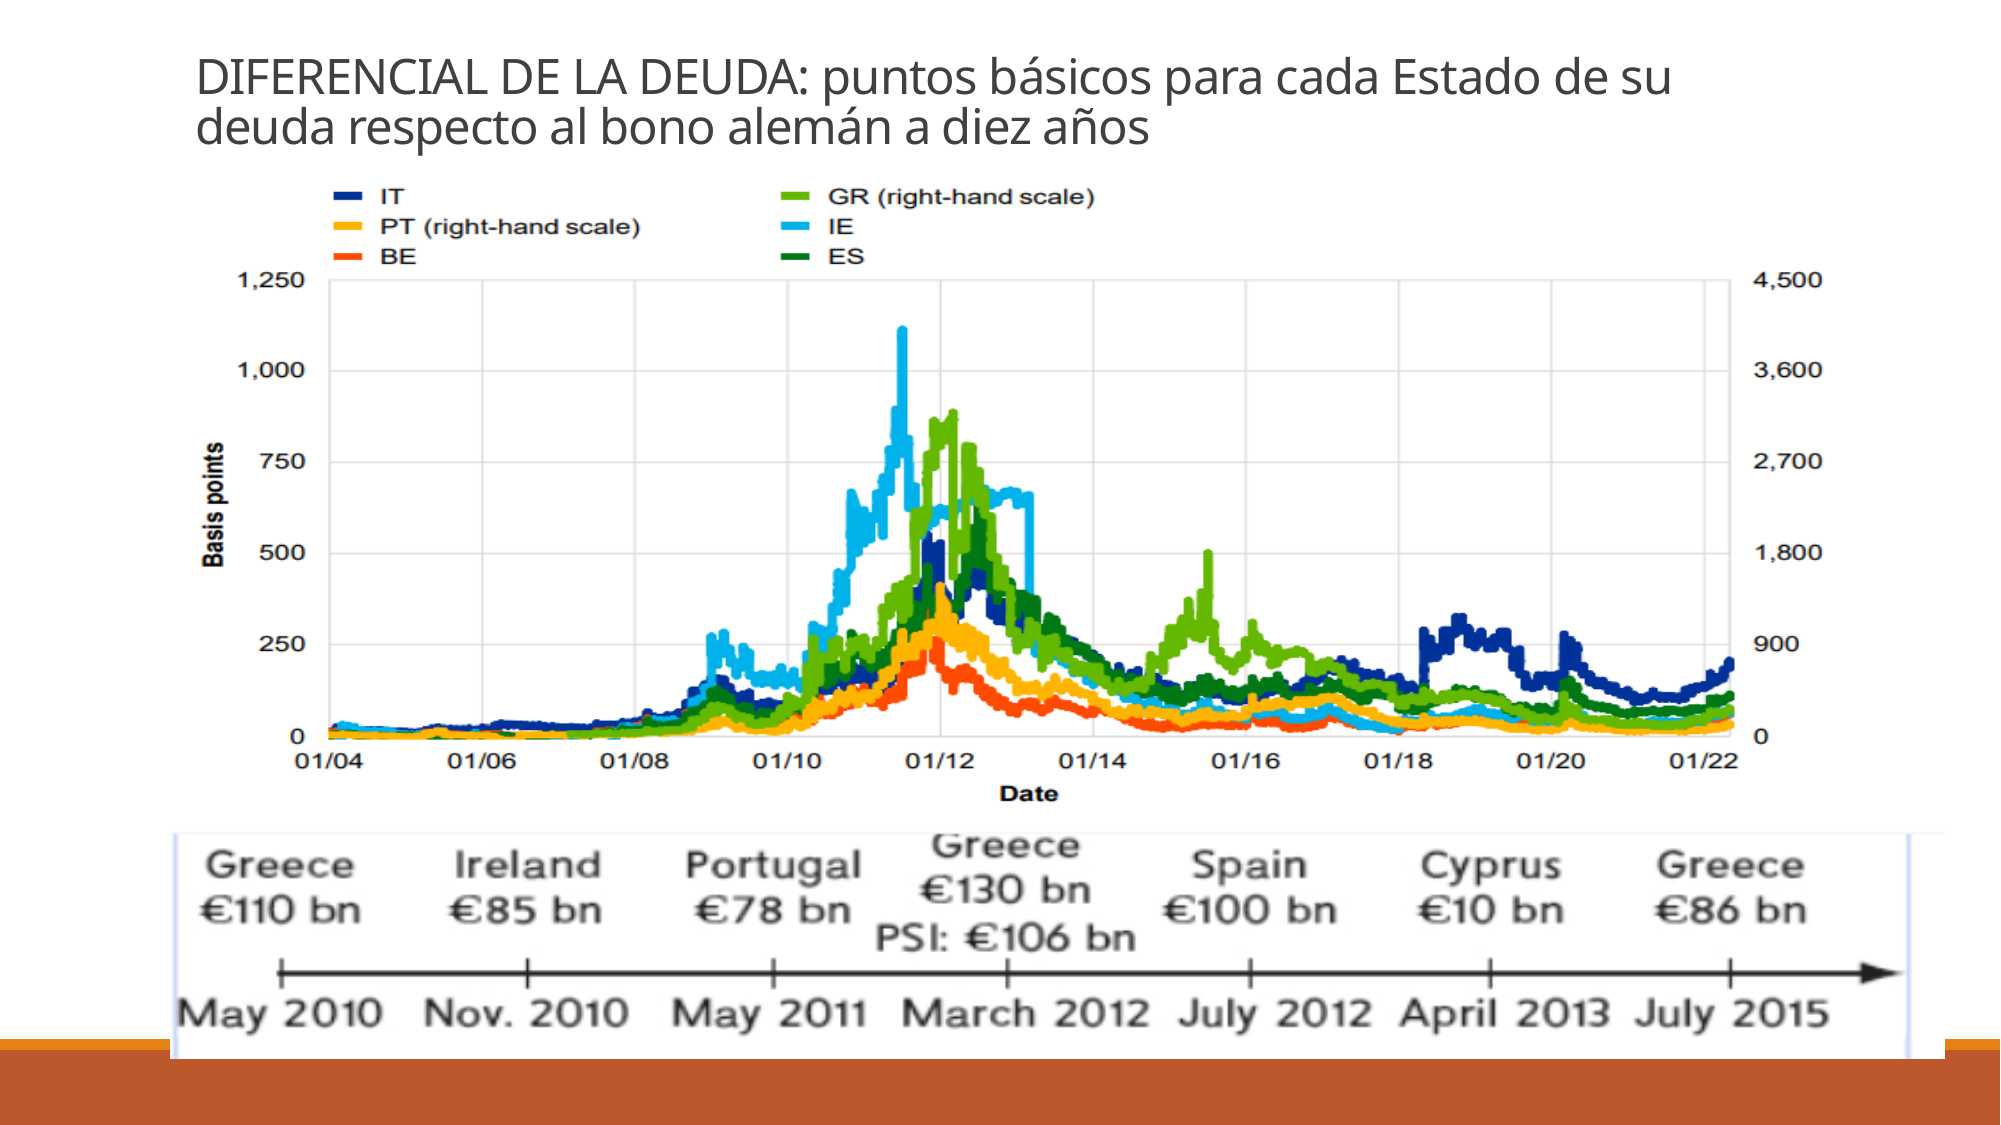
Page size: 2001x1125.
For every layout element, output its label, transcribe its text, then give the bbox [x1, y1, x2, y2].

title DIFERENCIAL DE LA DEUDA: puntos básicos para cada Estado de su deuda respecto al bono alemán a diez años [180, 47, 1830, 159]
picture [138, 161, 1946, 1059]
